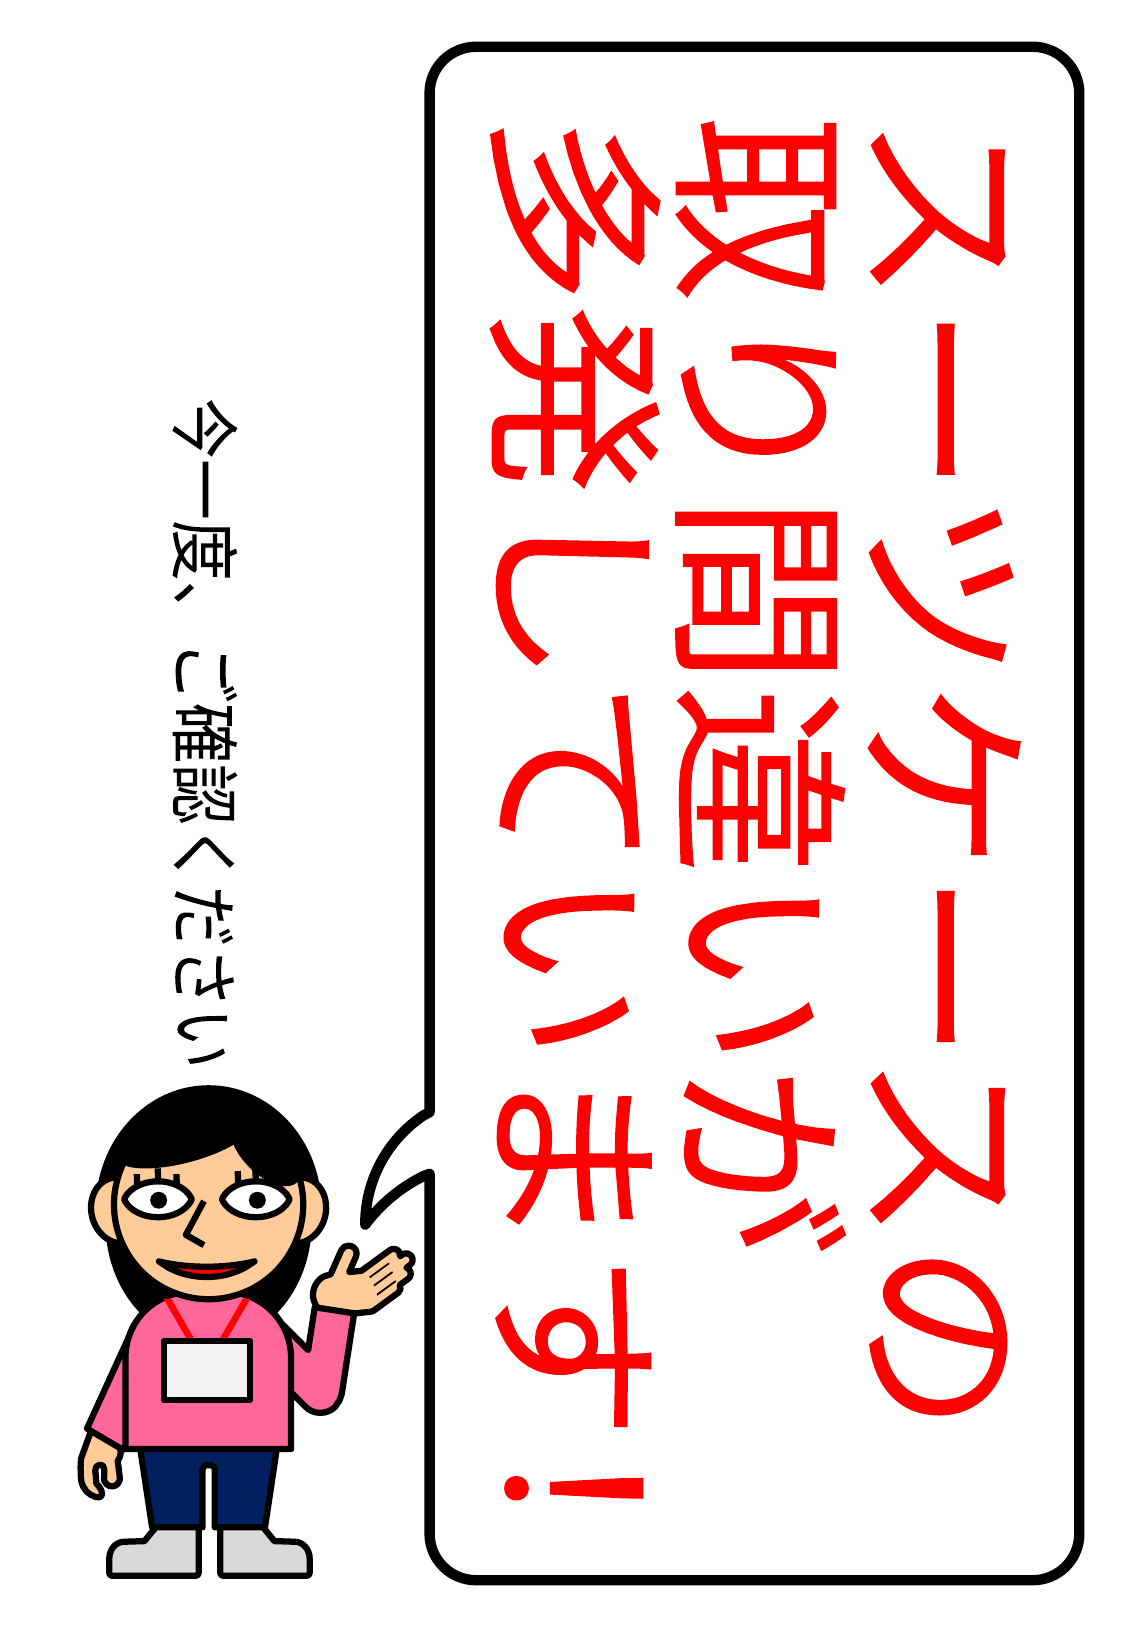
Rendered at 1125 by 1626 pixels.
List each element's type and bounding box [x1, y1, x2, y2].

text_box [409, 44, 1082, 1583]
text_box [70, 1088, 405, 1576]
